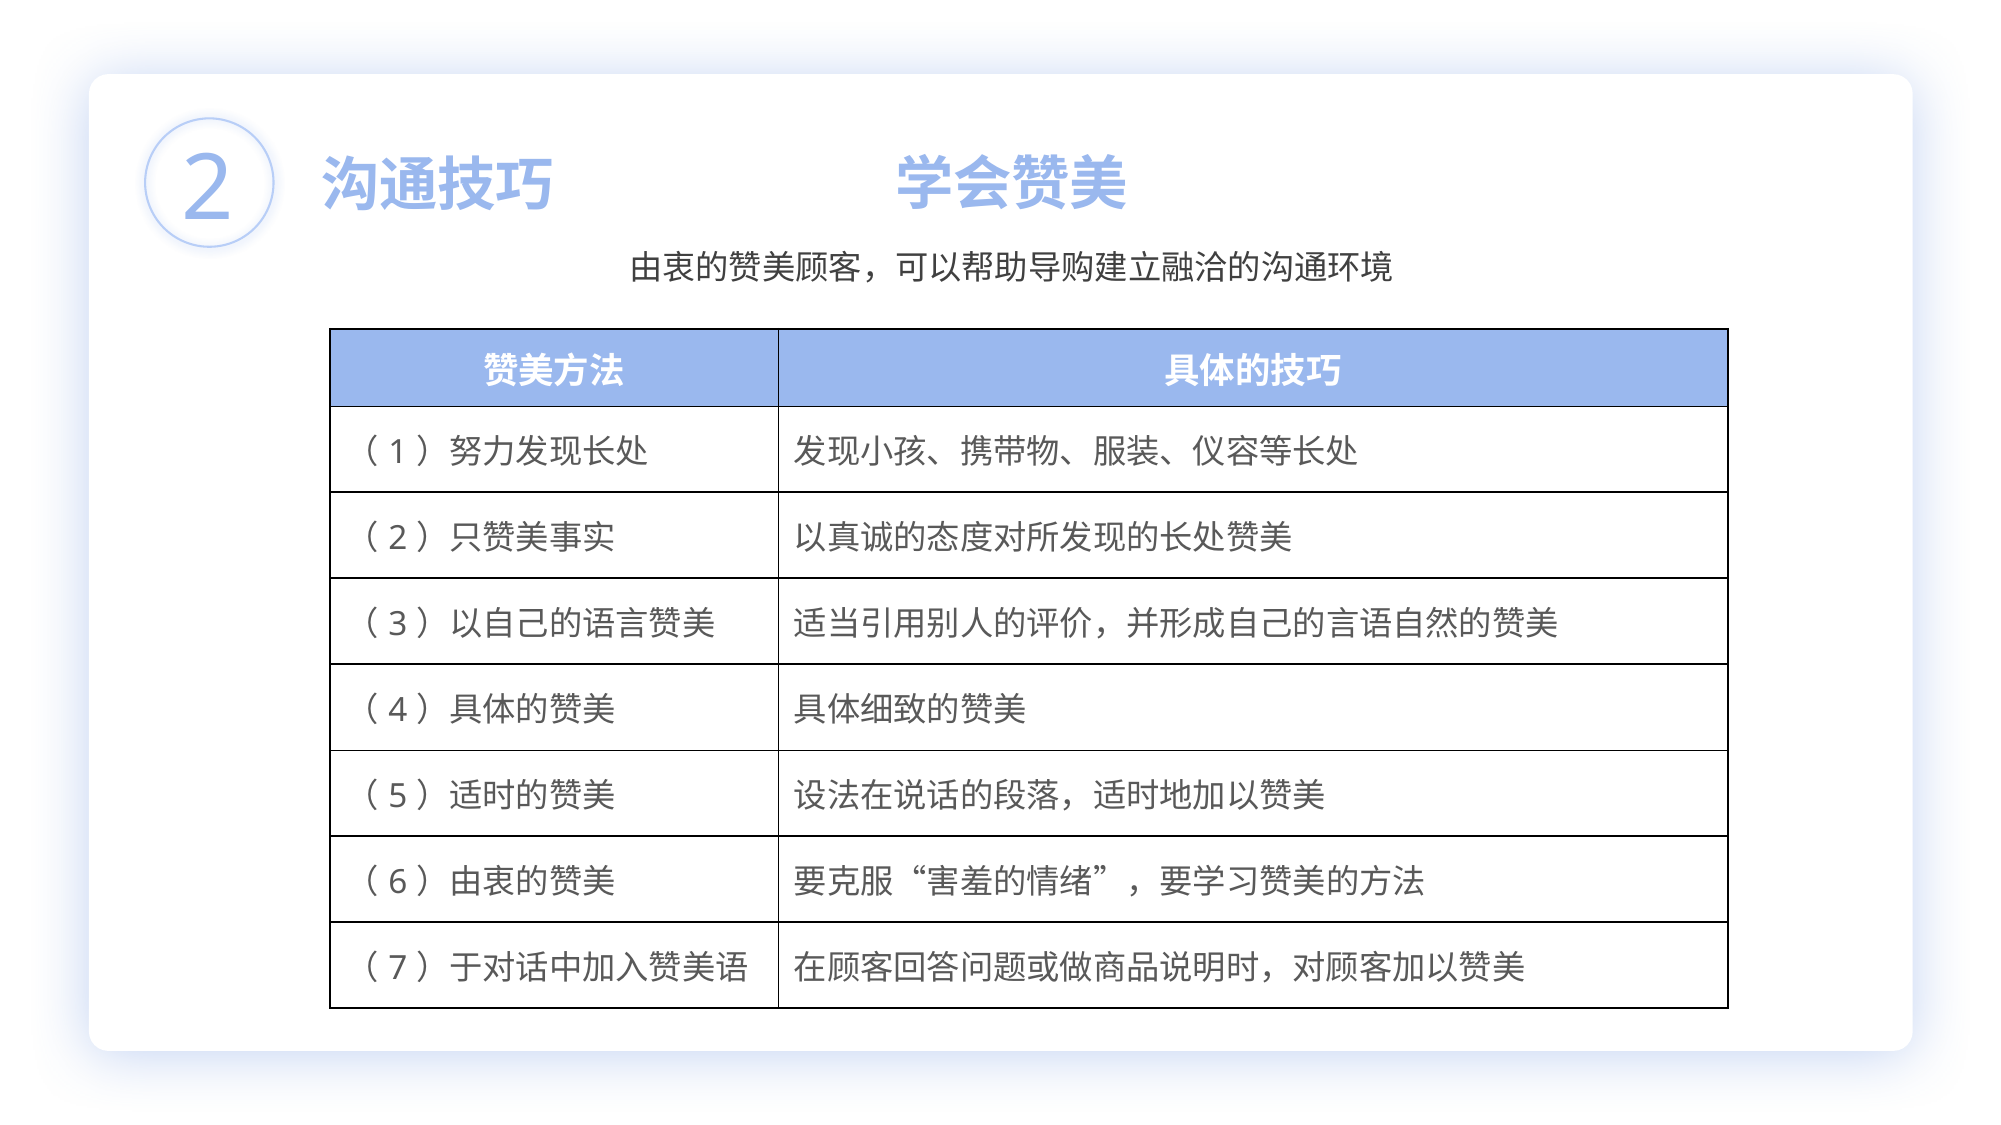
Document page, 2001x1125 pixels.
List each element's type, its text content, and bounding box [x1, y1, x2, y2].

table_cell （5）适时的赞美 [331, 751, 778, 835]
text_box 学会赞美 [619, 147, 1404, 218]
table_cell （2）只赞美事实 [331, 493, 778, 577]
text_box 沟通技巧 [306, 139, 781, 225]
table_cell 设法在说话的段落，适时地加以赞美 [779, 751, 1727, 835]
text_box 由衷的赞美顾客，可以帮助导购建立融洽的沟通环境 [507, 218, 1516, 294]
table_cell （6）由衷的赞美 [331, 837, 778, 921]
table_cell （3）以自己的语言赞美 [331, 579, 778, 663]
table_cell （4）具体的赞美 [331, 665, 778, 750]
table_cell （1）努力发现长处 [331, 407, 778, 491]
table_cell 要克服“害羞的情绪”，要学习赞美的方法 [779, 837, 1727, 921]
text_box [145, 118, 274, 247]
table_header 具体的技巧 [779, 330, 1727, 406]
table_cell 具体细致的赞美 [779, 665, 1727, 750]
table_cell 在顾客回答问题或做商品说明时，对顾客加以赞美 [779, 923, 1727, 1007]
table_header 赞美方法 [331, 330, 778, 406]
table_cell 以真诚的态度对所发现的长处赞美 [779, 493, 1727, 577]
table_cell 适当引用别人的评价，并形成自己的言语自然的赞美 [779, 579, 1727, 663]
table_cell 发现小孩、携带物、服装、仪容等长处 [779, 407, 1727, 491]
table_cell （7）于对话中加入赞美语 [331, 923, 778, 1007]
